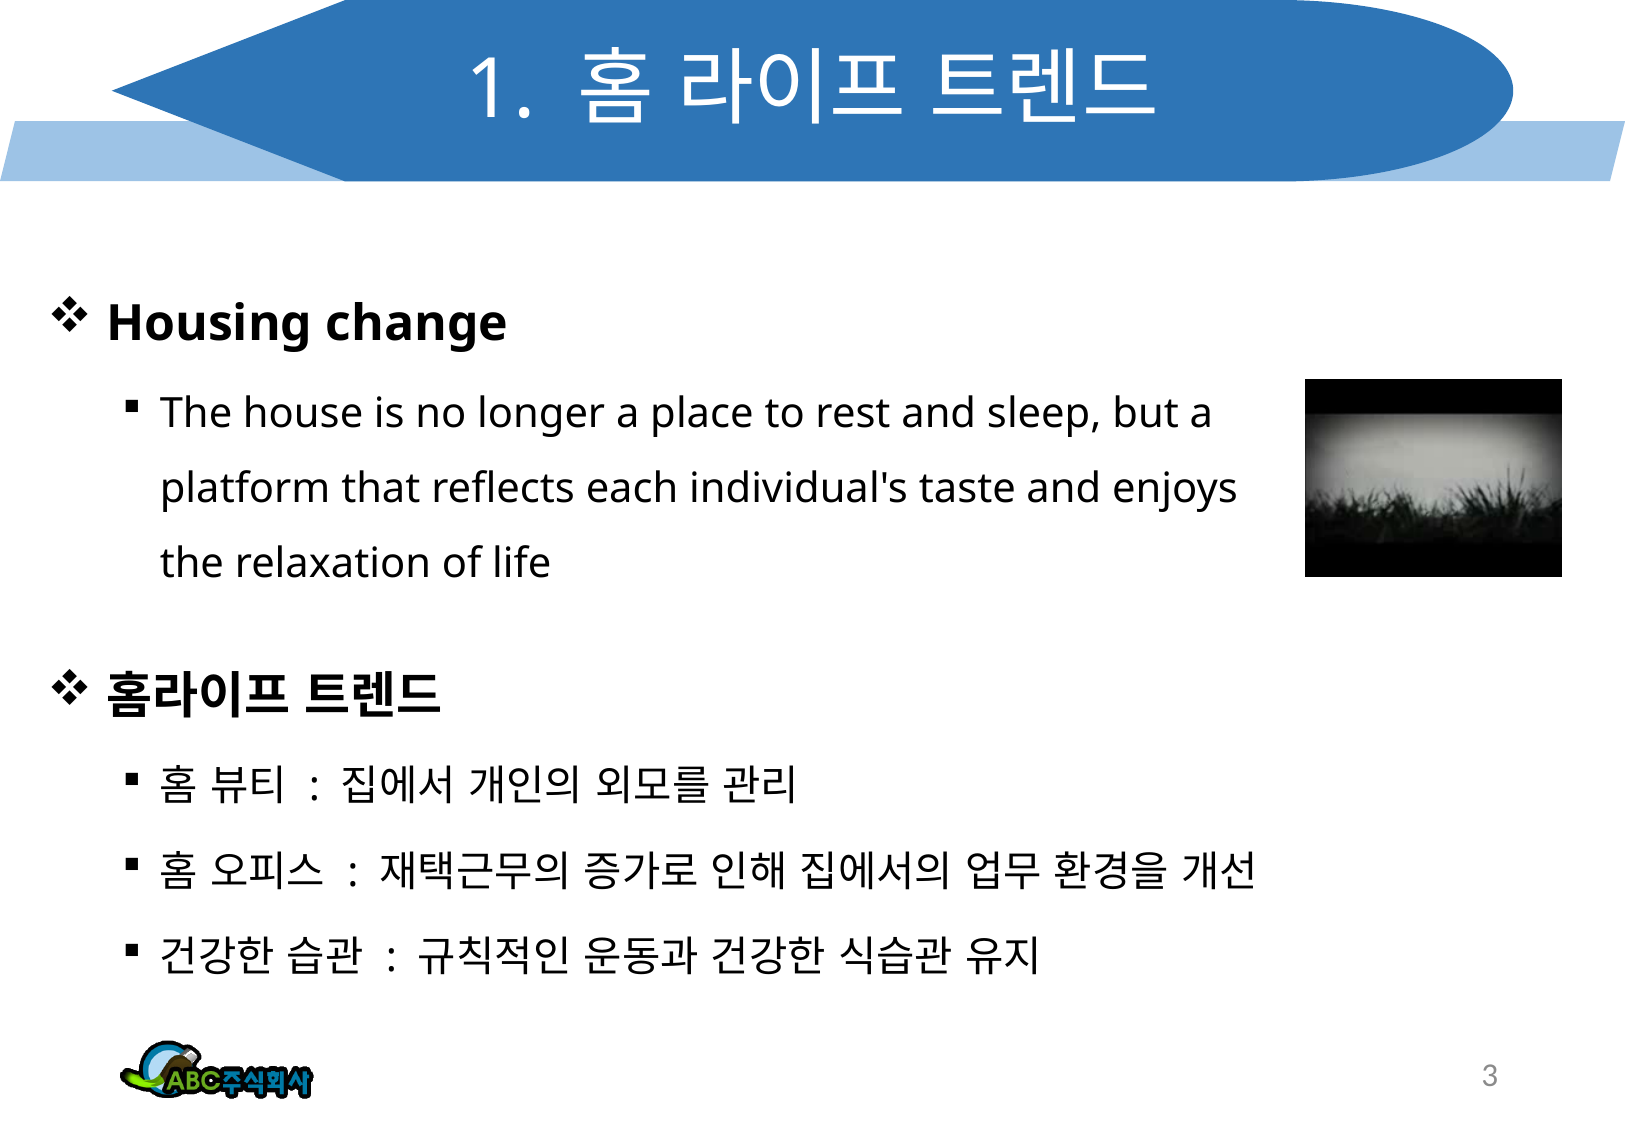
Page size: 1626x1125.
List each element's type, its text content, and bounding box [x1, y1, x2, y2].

title 1. 홈 라이프 트렌드 [0, 0, 1625, 182]
picture [111, 1034, 319, 1103]
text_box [1304, 378, 1563, 578]
text_box 홈라이프 트렌드 홈 뷰티 : 집에서 개인의 외모를 관리 홈 오피스 : 재택근무의 증가로 인해 집에서의 업무 환경을 개선 건강한 습관 : 규칙적인 운동과 건강한 식습관 유지 [32, 626, 1434, 994]
slide_number 3 [1147, 1042, 1514, 1103]
list Housing change The house is no longer a place to rest and sleep, but a platform that reflects each individual's taste and enjoys the relaxation of life [32, 253, 1278, 602]
